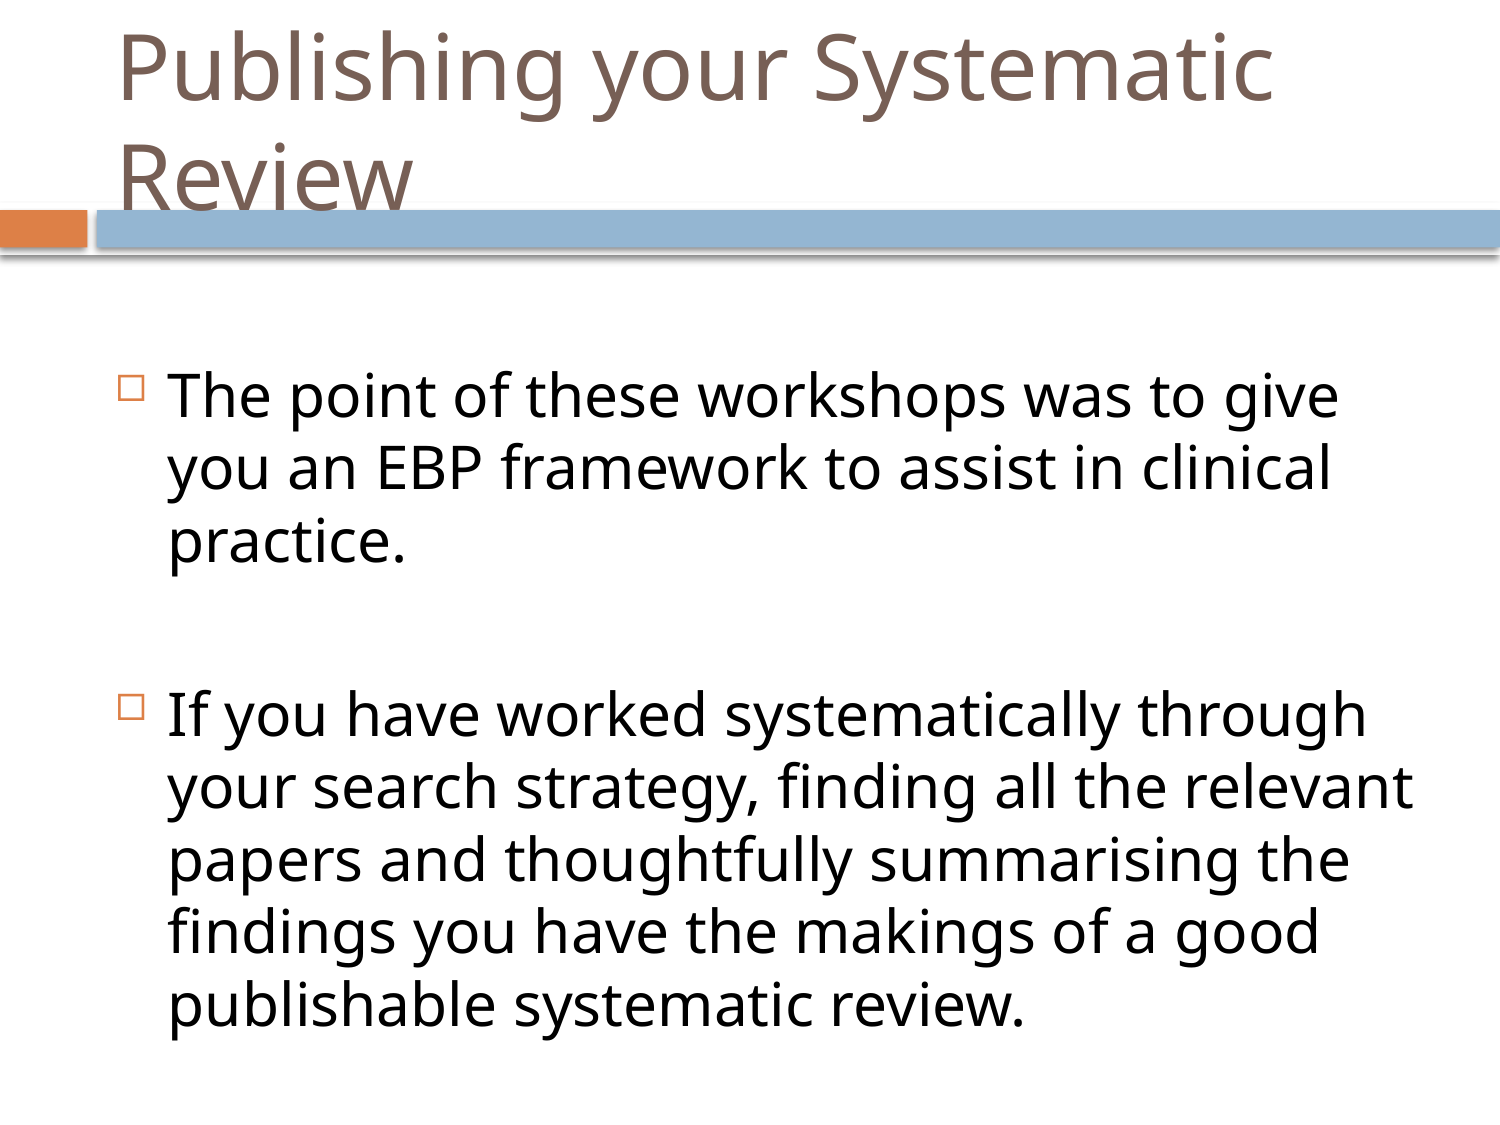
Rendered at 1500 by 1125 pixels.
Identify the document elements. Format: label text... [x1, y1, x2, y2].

title Publishing your Systematic Review [100, 37, 1438, 200]
list The point of these workshops was to give you an EBP framework to assist in clinical practice. If you have worked systematically through your search strategy, finding all the relevant papers and thoughtfully summarising the findings you have the makings of a good publishable systematic review. [100, 262, 1438, 1000]
